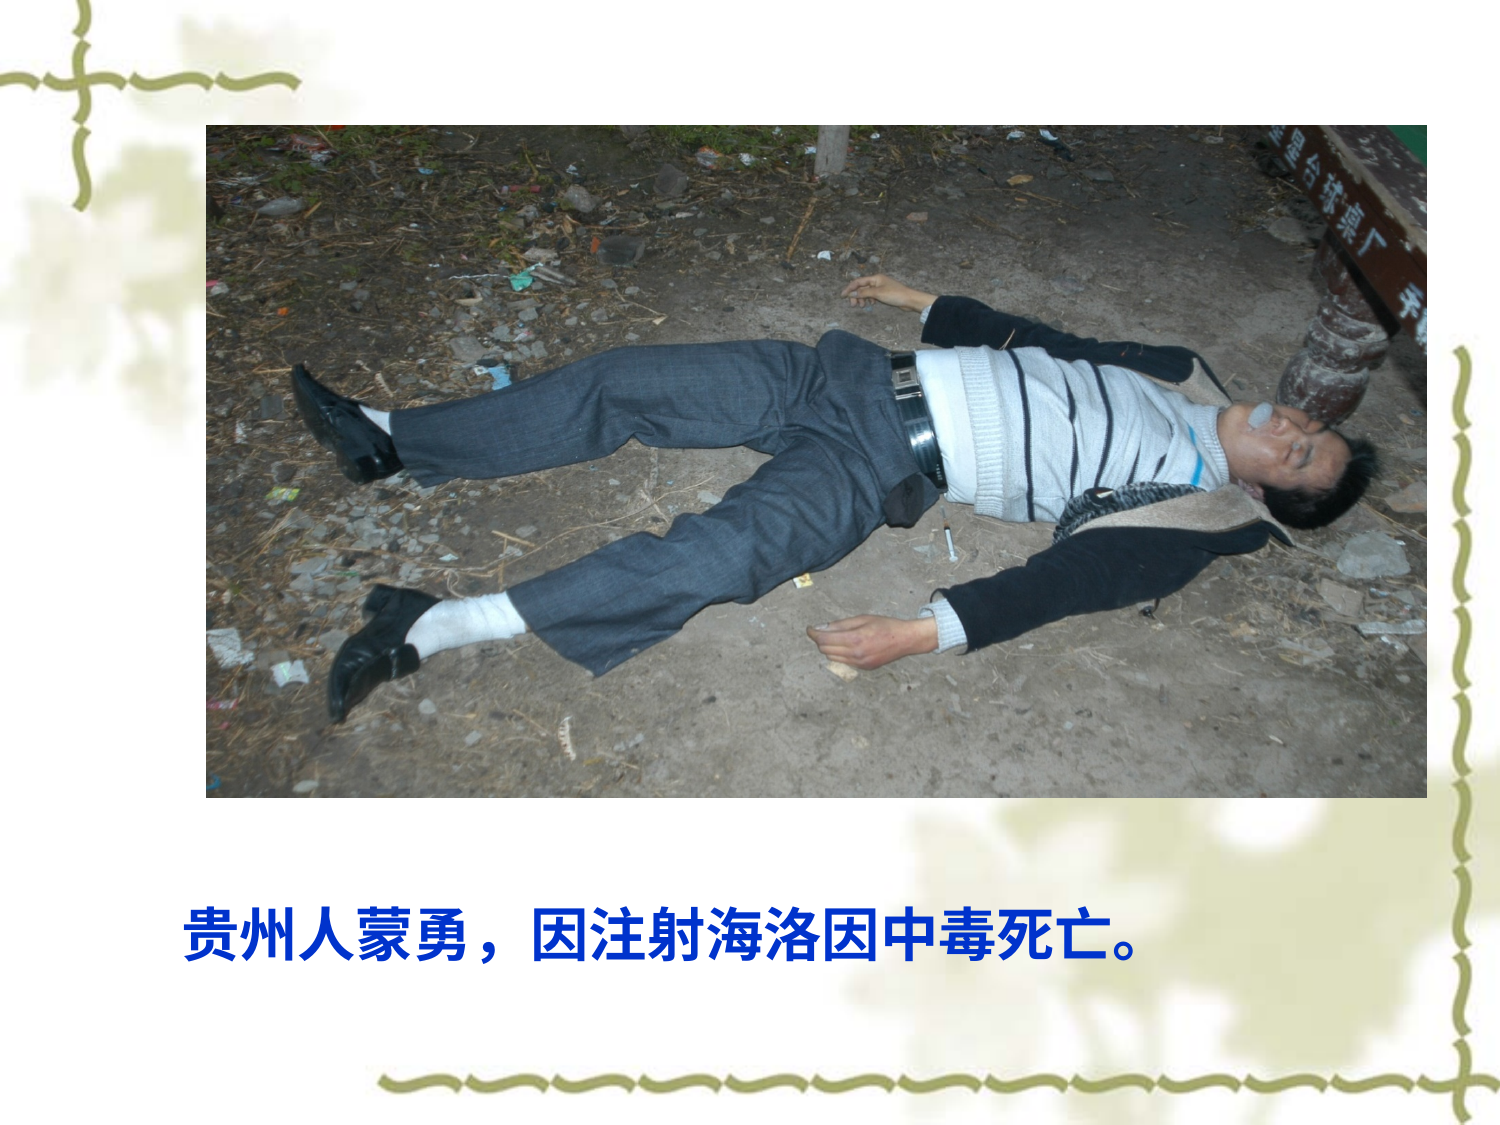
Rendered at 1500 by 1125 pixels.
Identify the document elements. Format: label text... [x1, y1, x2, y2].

title 贵州人蒙勇，因注射海洛因中毒死亡。 [76, 820, 1428, 1046]
picture [0, 0, 1500, 1125]
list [206, 125, 1427, 798]
